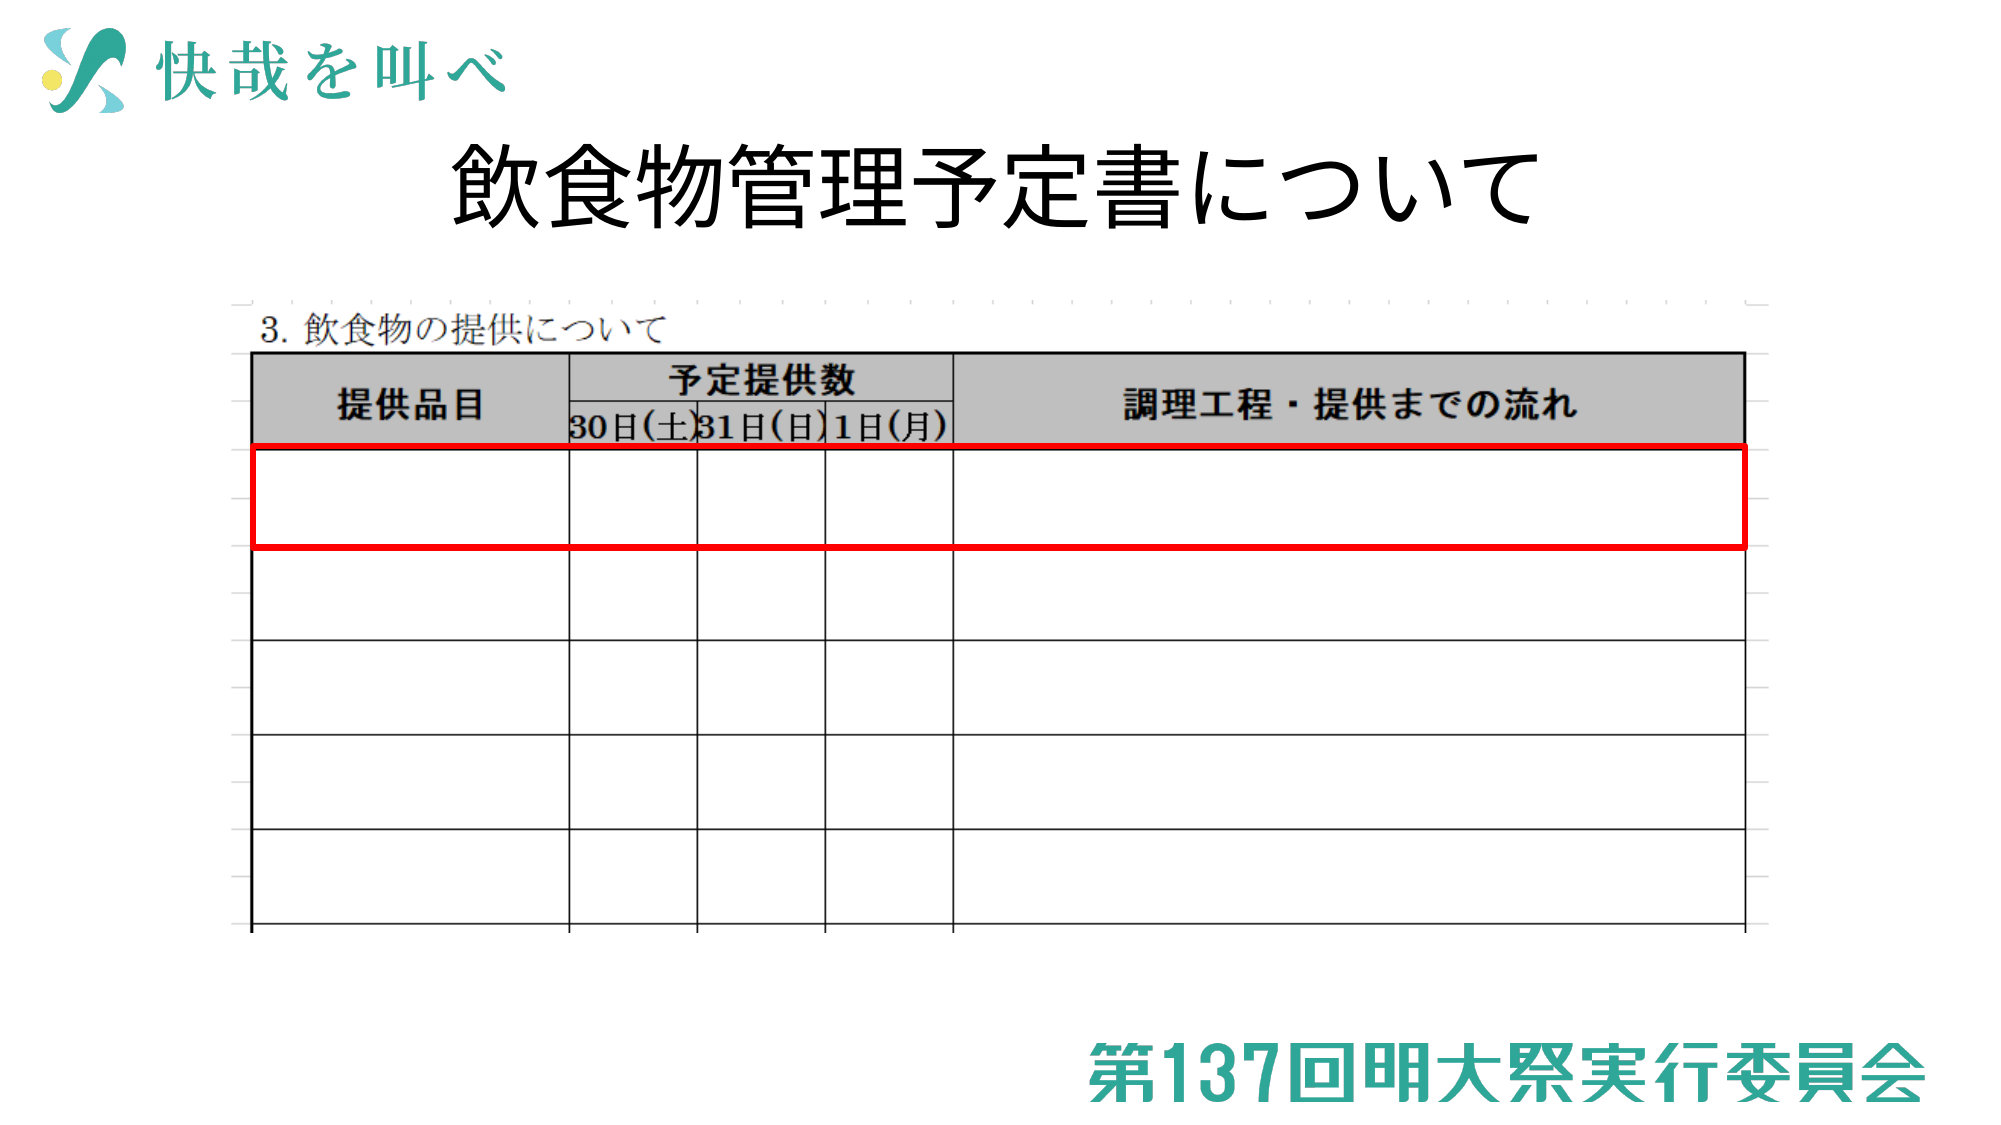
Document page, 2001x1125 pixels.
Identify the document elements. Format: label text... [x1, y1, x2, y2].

title 飲食物管理予定書について [137, 82, 1863, 301]
picture [1088, 1043, 1926, 1102]
picture [231, 300, 1769, 933]
picture [41, 28, 506, 113]
